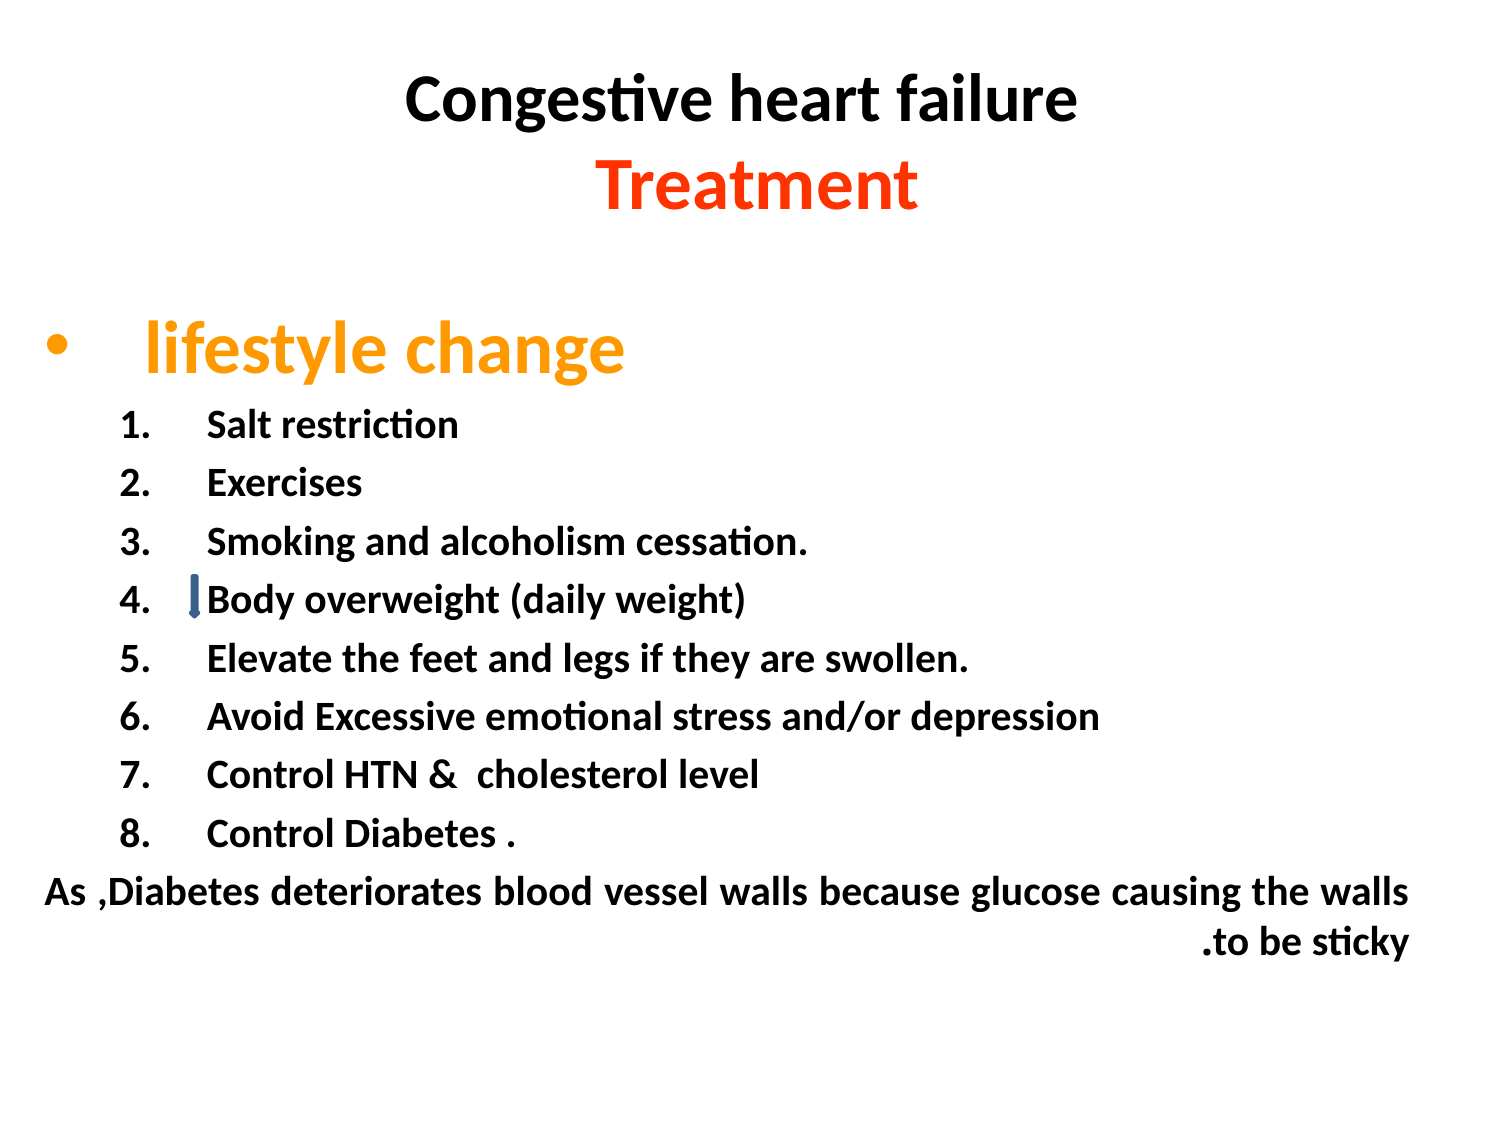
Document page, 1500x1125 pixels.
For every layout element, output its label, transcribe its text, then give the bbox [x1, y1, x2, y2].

title Congestive heart failure Treatment [75, 45, 1425, 233]
list lifestyle change Salt restriction Exercises Smoking and alcoholism cessation. Body overweight (daily weight) Elevate the feet and legs if they are swollen. Avoid Excessive emotional stress and/or depression Control HTN & cholesterol level Control Diabetes . As ,Diabetes deteriorates blood vessel walls because glucose causing the walls to be sticky. [29, 290, 1500, 1125]
text_box [188, 574, 201, 619]
